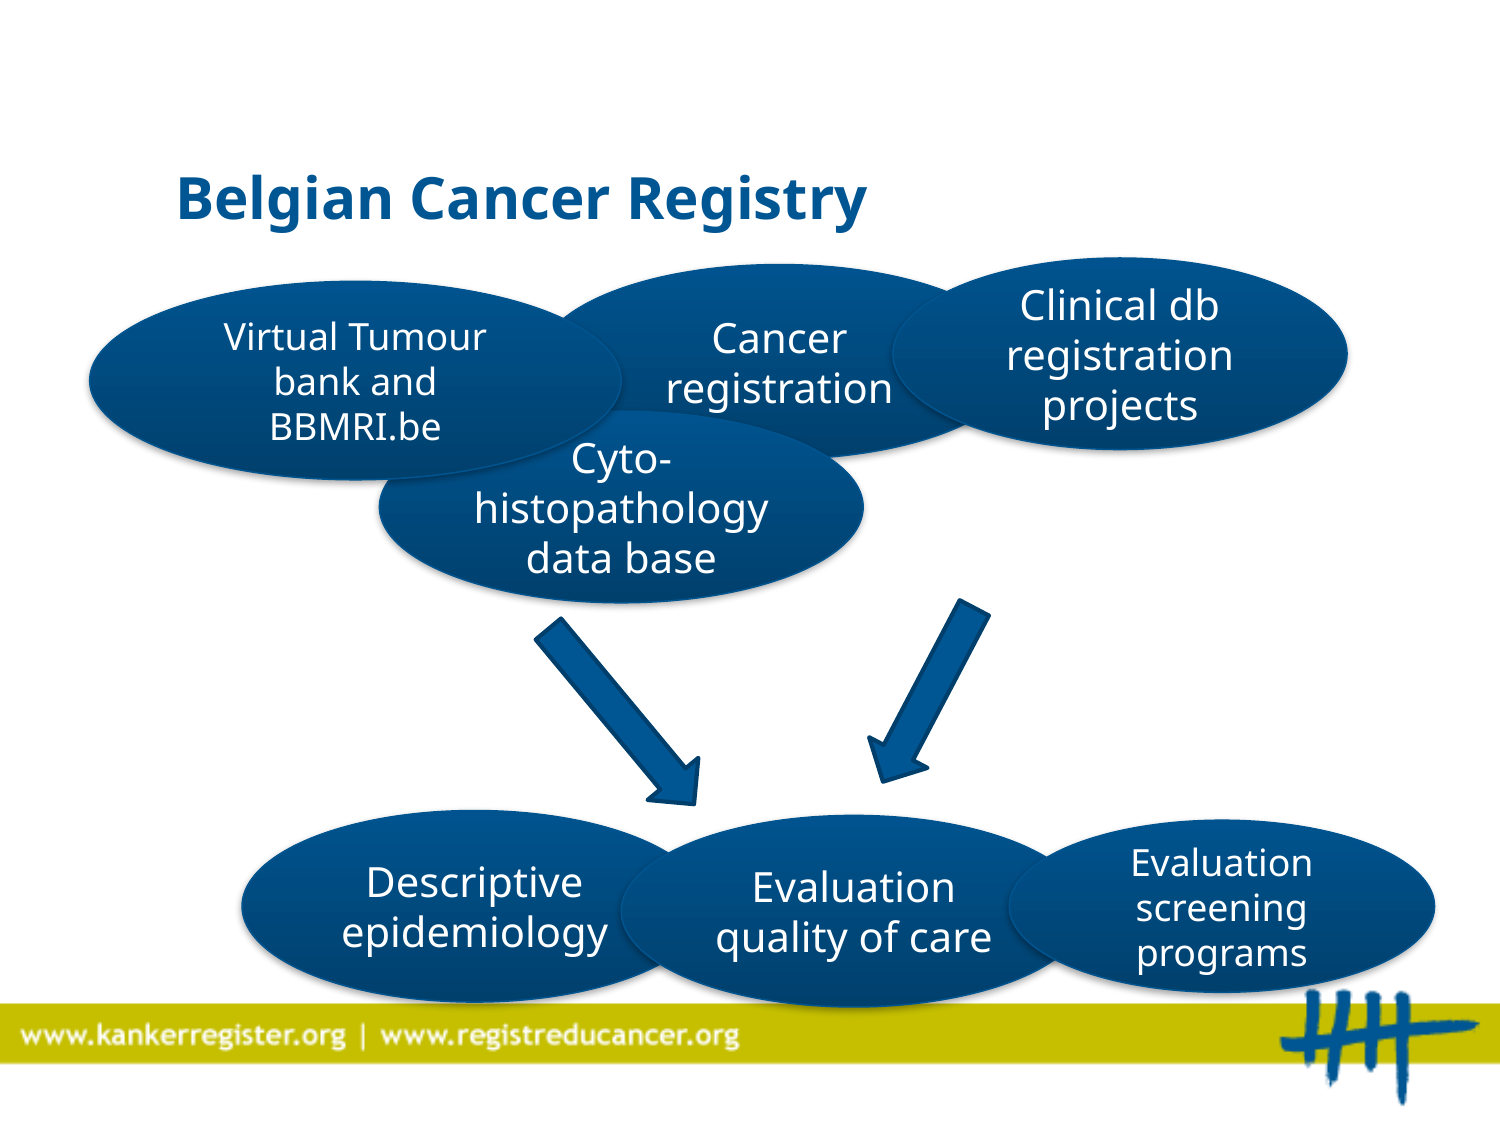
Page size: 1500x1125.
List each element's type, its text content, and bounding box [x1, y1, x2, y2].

text_box Cancer registration [564, 263, 956, 458]
text_box Cyto-histopathology data base [378, 410, 864, 604]
text_box Virtual Tumour bank and BBMRI.be [88, 280, 623, 481]
text_box [533, 616, 701, 807]
text_box [867, 598, 991, 784]
title Belgian Cancer Registry [159, 136, 1379, 256]
text_box Clinical db registration projects [892, 257, 1348, 451]
text_box Evaluation quality of care [620, 814, 1047, 1008]
text_box Evaluation screening programs [1008, 819, 1436, 994]
text_box Descriptive epidemiology [241, 809, 667, 1003]
picture [0, 0, 1500, 1125]
